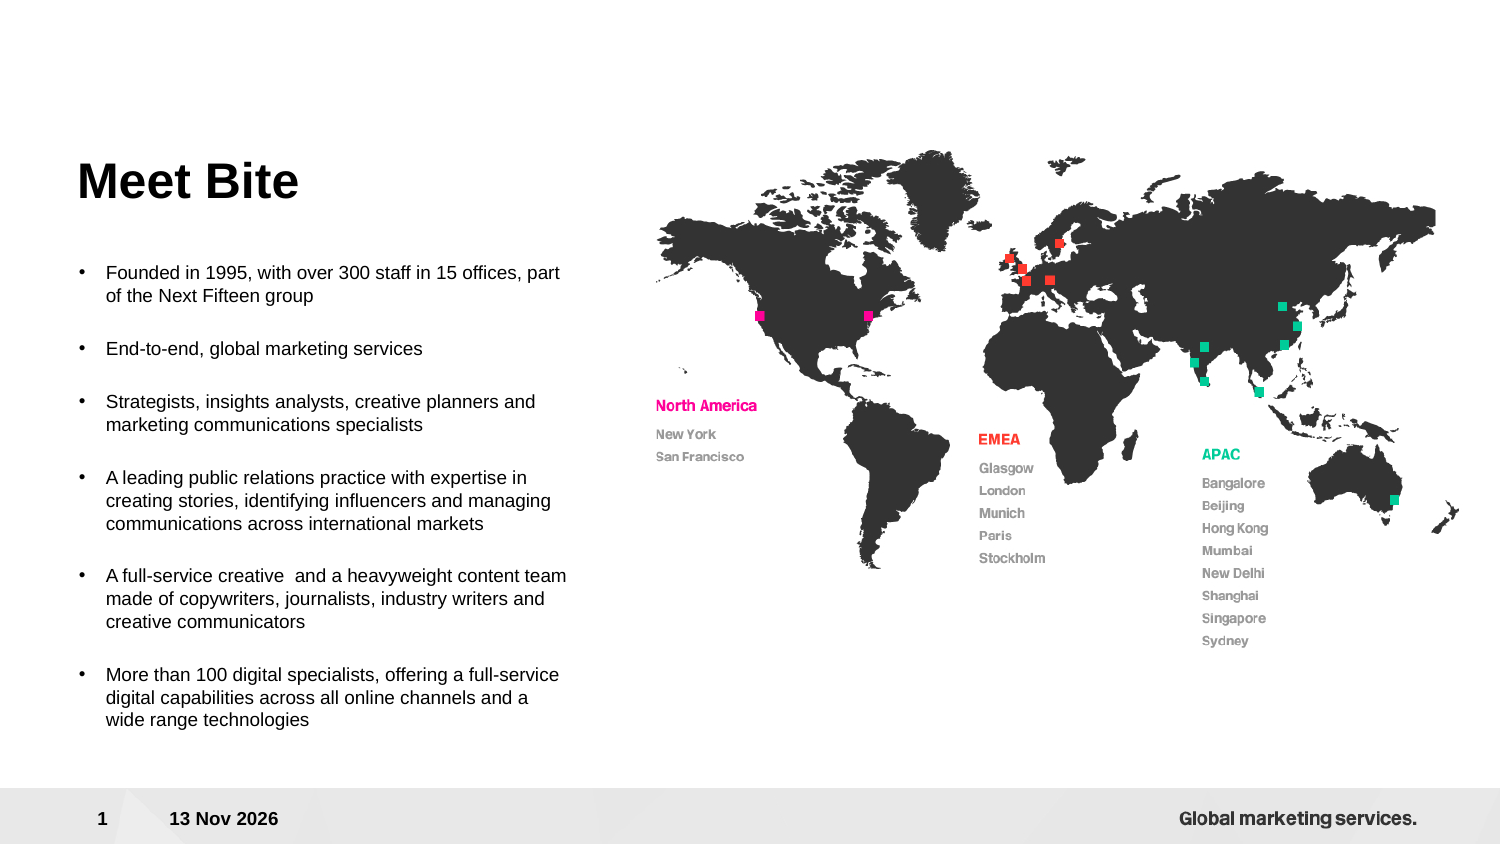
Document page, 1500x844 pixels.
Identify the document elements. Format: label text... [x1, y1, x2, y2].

slide_number 1 [82, 797, 141, 844]
slide_number 2-Apr-13 [154, 797, 505, 844]
picture [0, 0, 1500, 844]
